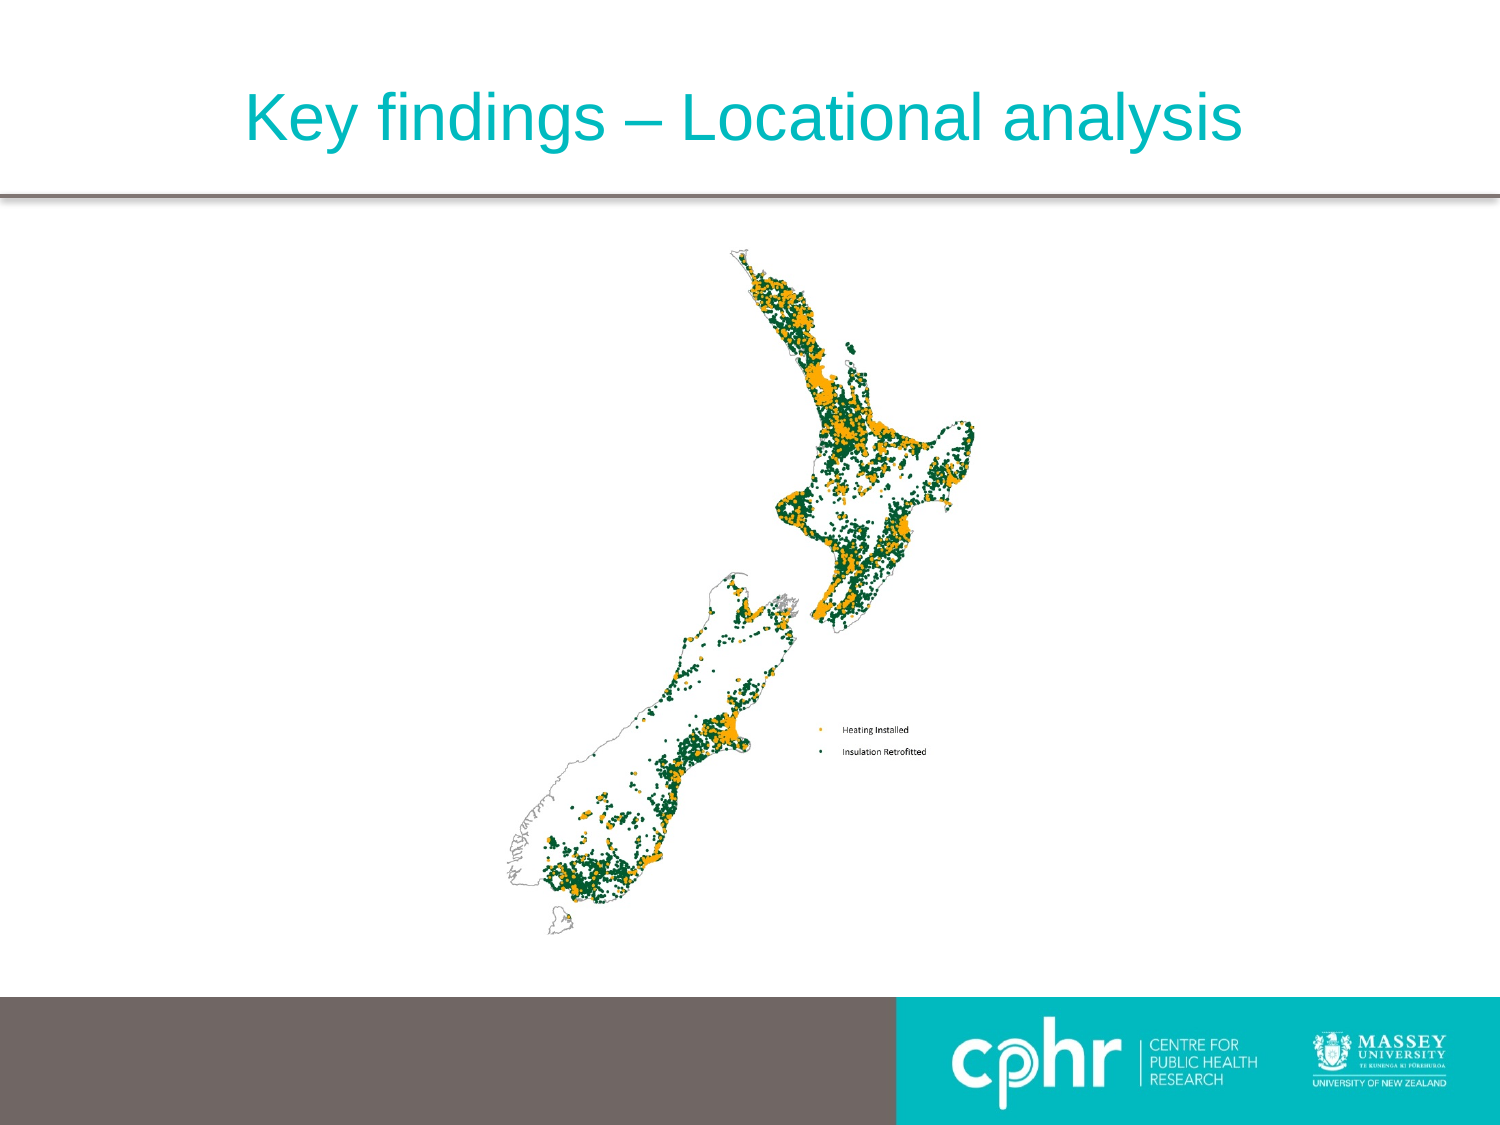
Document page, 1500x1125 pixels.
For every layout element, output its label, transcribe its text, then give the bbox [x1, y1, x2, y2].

text_box Key findings – Locational analysis [64, 66, 1424, 161]
picture [0, 997, 1500, 1125]
picture [64, 219, 1416, 963]
